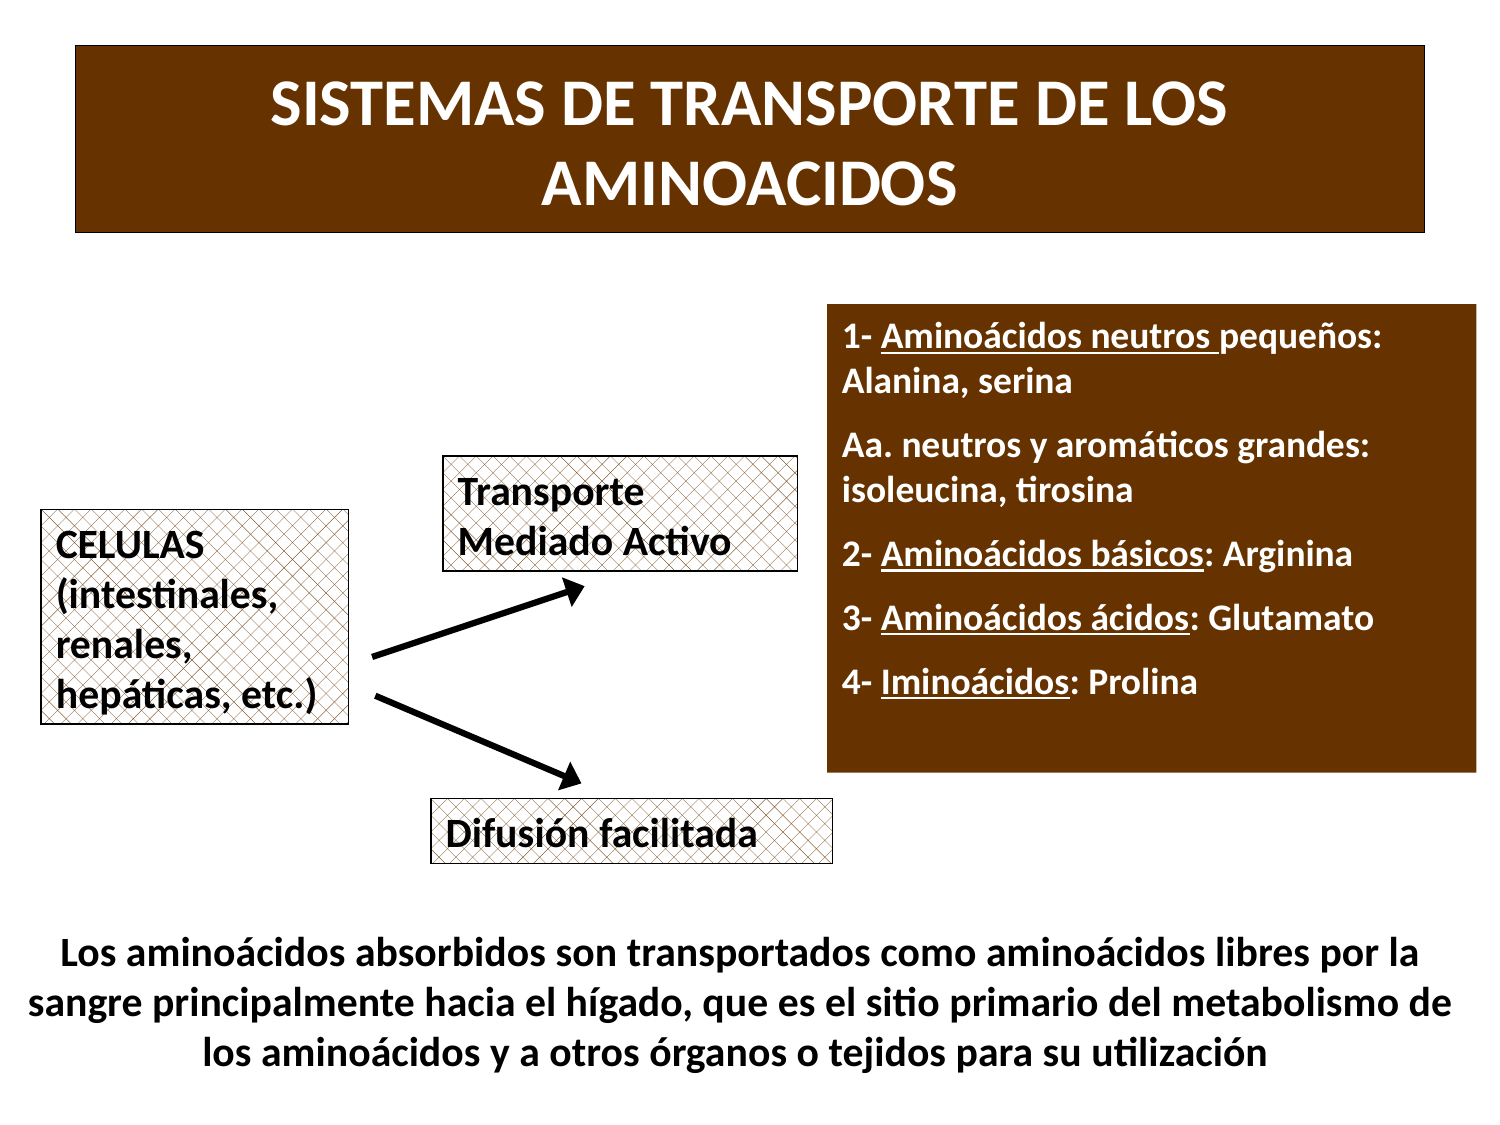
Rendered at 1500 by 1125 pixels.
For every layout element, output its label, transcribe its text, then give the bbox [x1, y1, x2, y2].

text_box [375, 695, 582, 789]
text_box Difusión facilitada [430, 798, 833, 864]
title SISTEMAS DE TRANSPORTE DE LOS AMINOACIDOS [75, 45, 1425, 233]
text_box [372, 580, 585, 658]
text_box Los aminoácidos absorbidos son transportados como aminoácidos libres por la sangre principalmente hacia el hígado, que es el sitio primario del metabolismo de los aminoácidos y a otros órganos o tejidos para su utilización [2, 916, 1479, 1082]
text_box CELULAS (intestinales, renales, hepáticas, etc.) [41, 509, 349, 725]
text_box 1- Aminoácidos neutros pequeños: Alanina, serina Aa. neutros y aromáticos grandes: isoleucina, tirosina 2- Aminoácidos básicos: Arginina 3- Aminoácidos ácidos: Glutamato 4- Iminoácidos: Prolina [827, 304, 1477, 773]
text_box Transporte Mediado Activo [442, 456, 798, 571]
